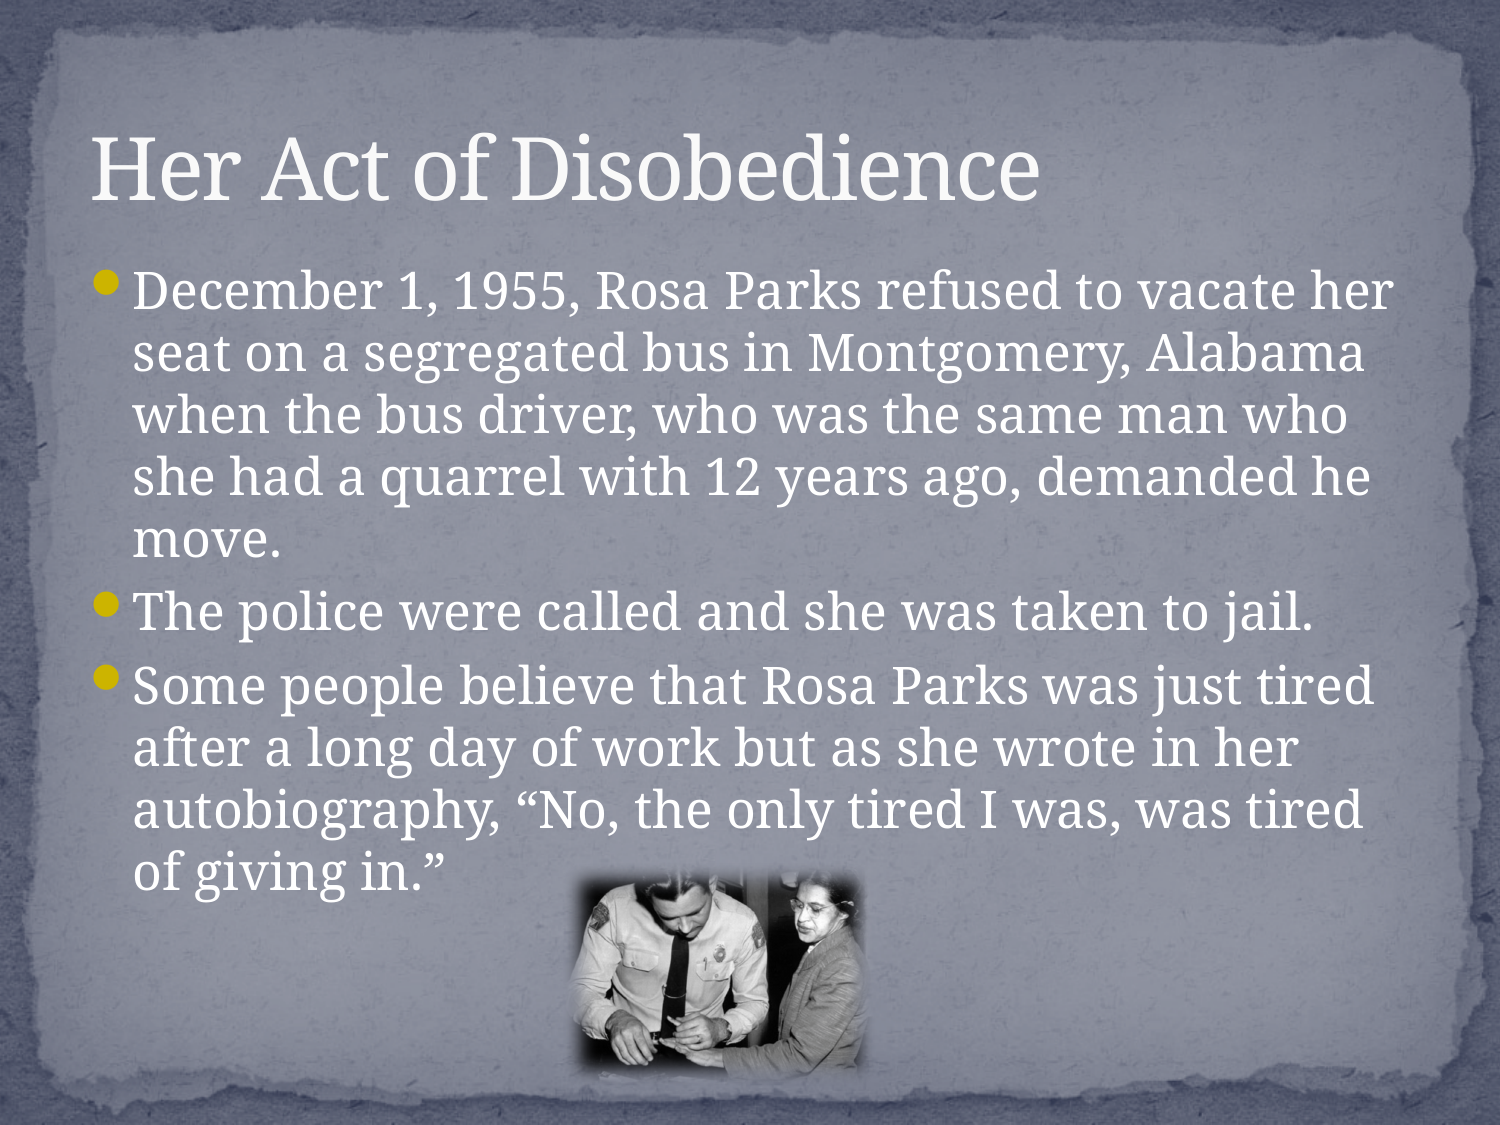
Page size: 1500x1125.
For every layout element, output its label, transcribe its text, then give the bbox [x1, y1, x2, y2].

picture [564, 864, 875, 1086]
title Her Act of Disobedience [74, 24, 1425, 225]
list December 1, 1955, Rosa Parks refused to vacate her seat on a segregated bus in Montgomery, Alabama when the bus driver, who was the same man who she had a quarrel with 12 years ago, demanded he move. The police were called and she was taken to jail. Some people believe that Rosa Parks was just tired after a long day of work but as she wrote in her autobiography, “No, the only tired I was, was tired of giving in.” [75, 249, 1425, 913]
